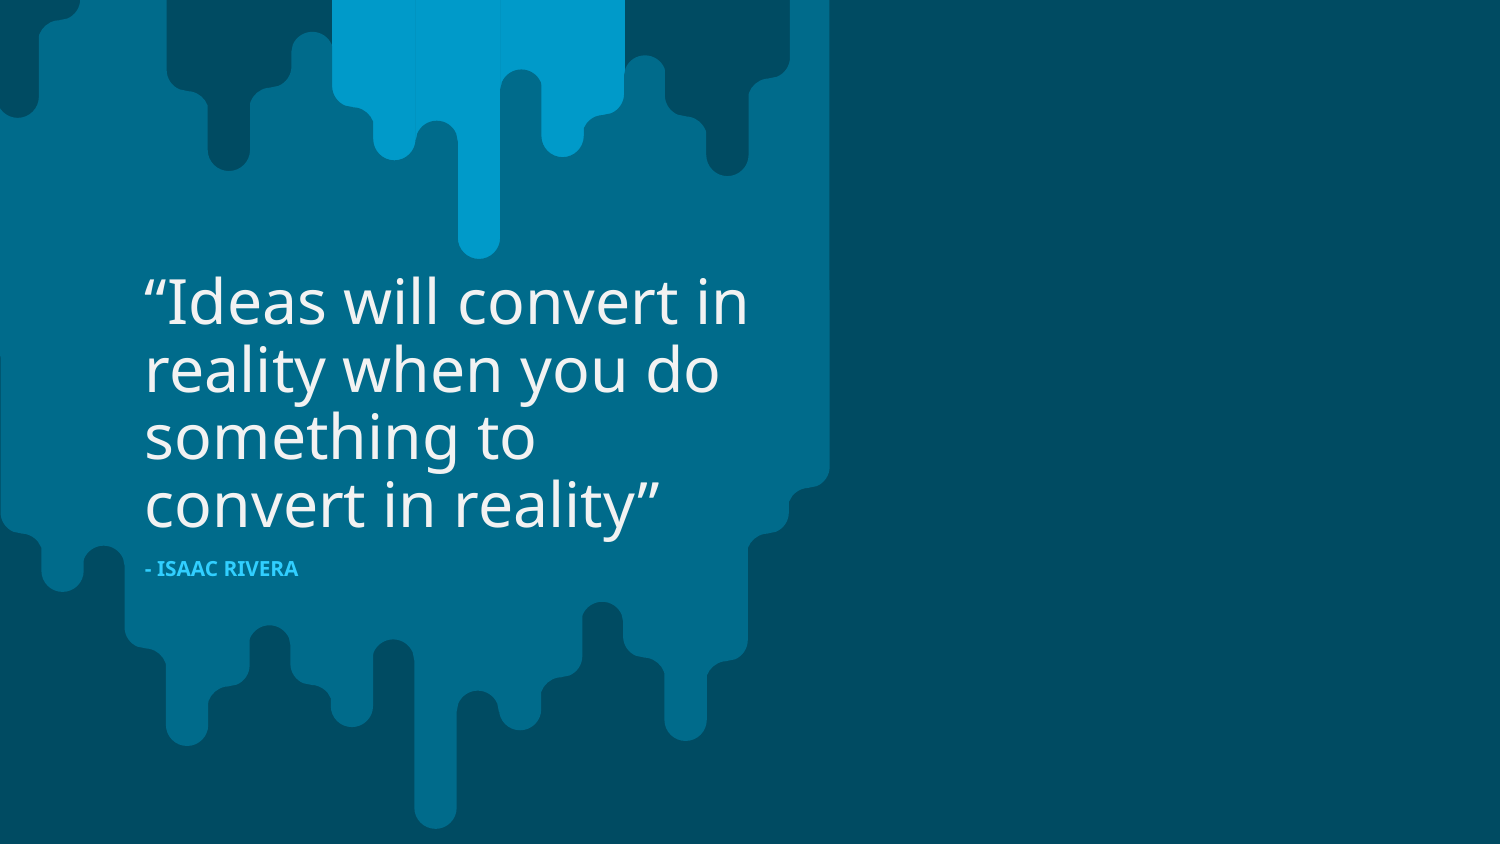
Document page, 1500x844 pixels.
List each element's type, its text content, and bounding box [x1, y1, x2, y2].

text_box - ISAAC RIVERA [130, 551, 717, 588]
text_box [0, 0, 831, 831]
text_box [502, 0, 626, 156]
text_box “Ideas will convert in reality when you do something to convert in reality” [130, 263, 768, 549]
text_box [331, 0, 414, 159]
text_box [417, 0, 499, 257]
